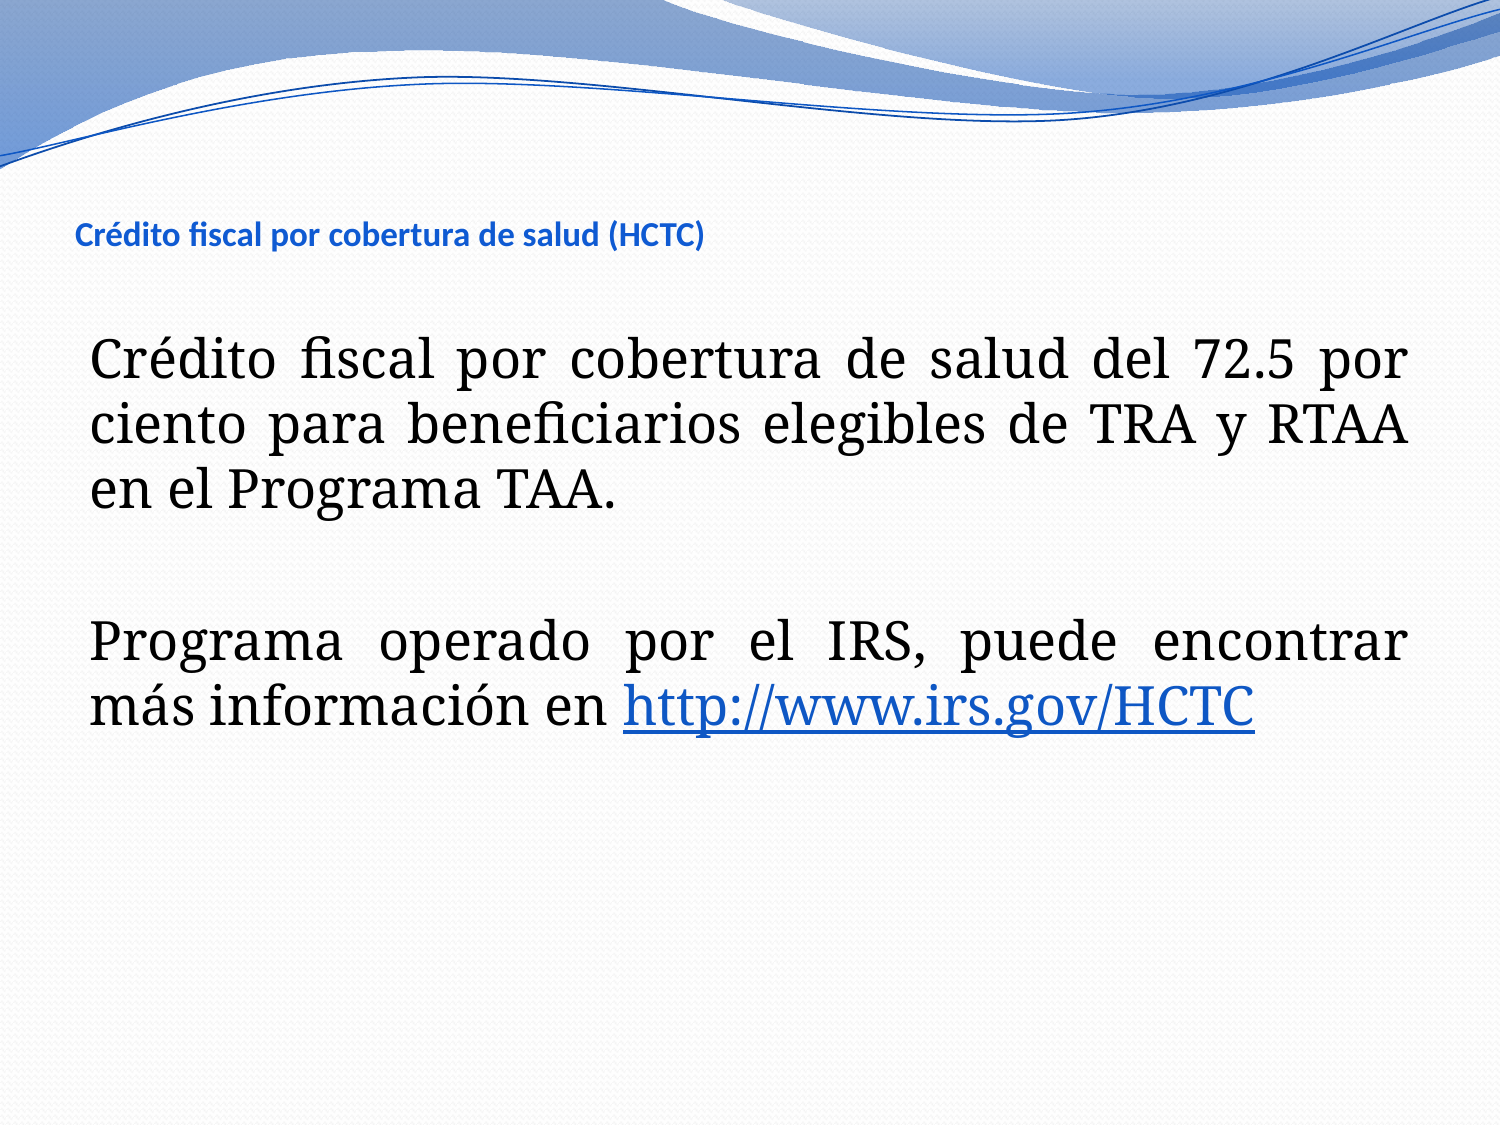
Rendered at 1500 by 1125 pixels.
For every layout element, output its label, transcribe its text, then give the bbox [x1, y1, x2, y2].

title Crédito fiscal por cobertura de salud (HCTC) [75, 149, 1475, 253]
list Crédito fiscal por cobertura de salud del 72.5 por ciento para beneficiarios elegibles de TRA y RTAA en el Programa TAA. Programa operado por el IRS, puede encontrar más información en http://www.irs.gov/HCTC [75, 317, 1425, 1038]
